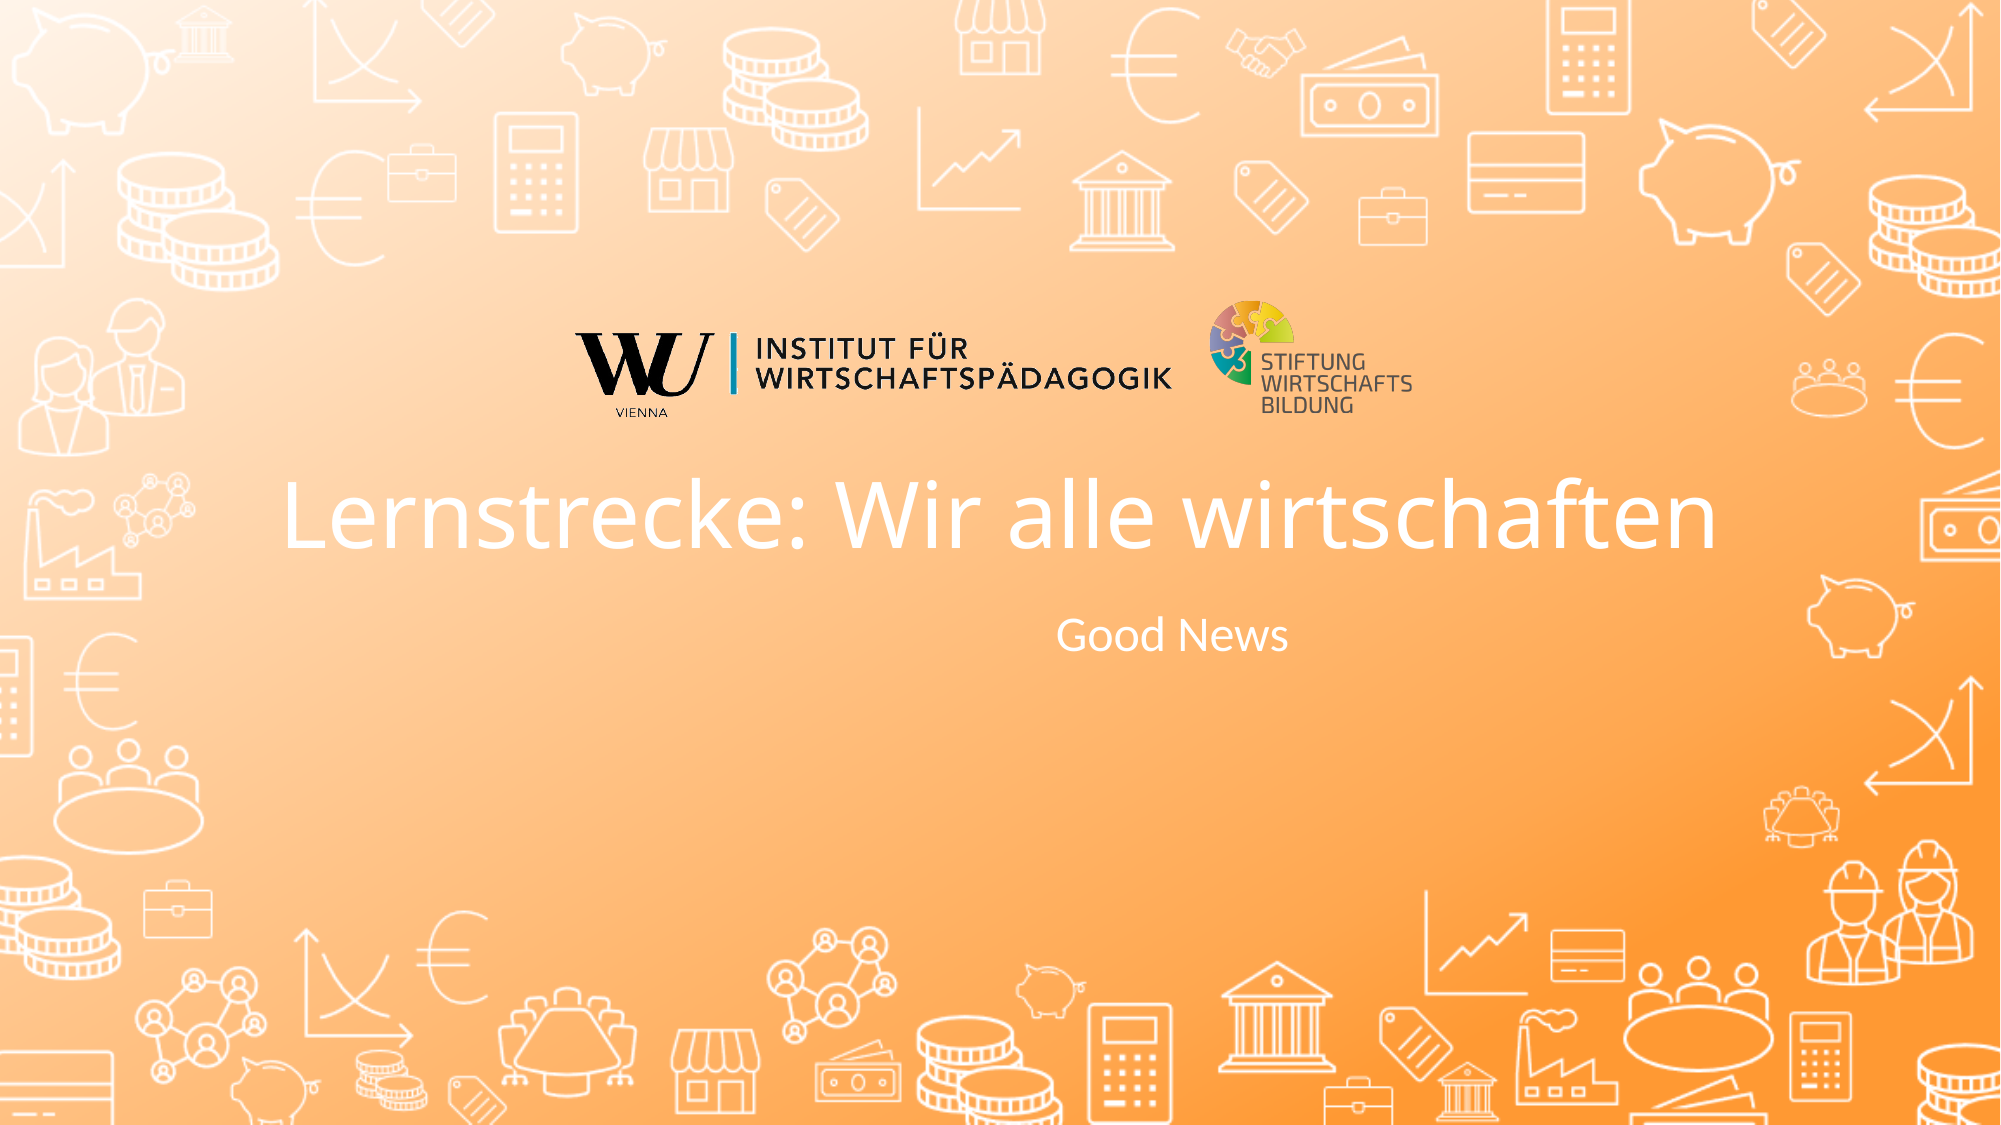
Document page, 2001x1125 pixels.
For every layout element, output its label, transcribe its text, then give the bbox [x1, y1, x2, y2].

subtitle Good News [422, 601, 1923, 873]
picture [0, 0, 2001, 1125]
title Lernstrecke: Wir alle wirtschaften [249, 396, 1750, 576]
